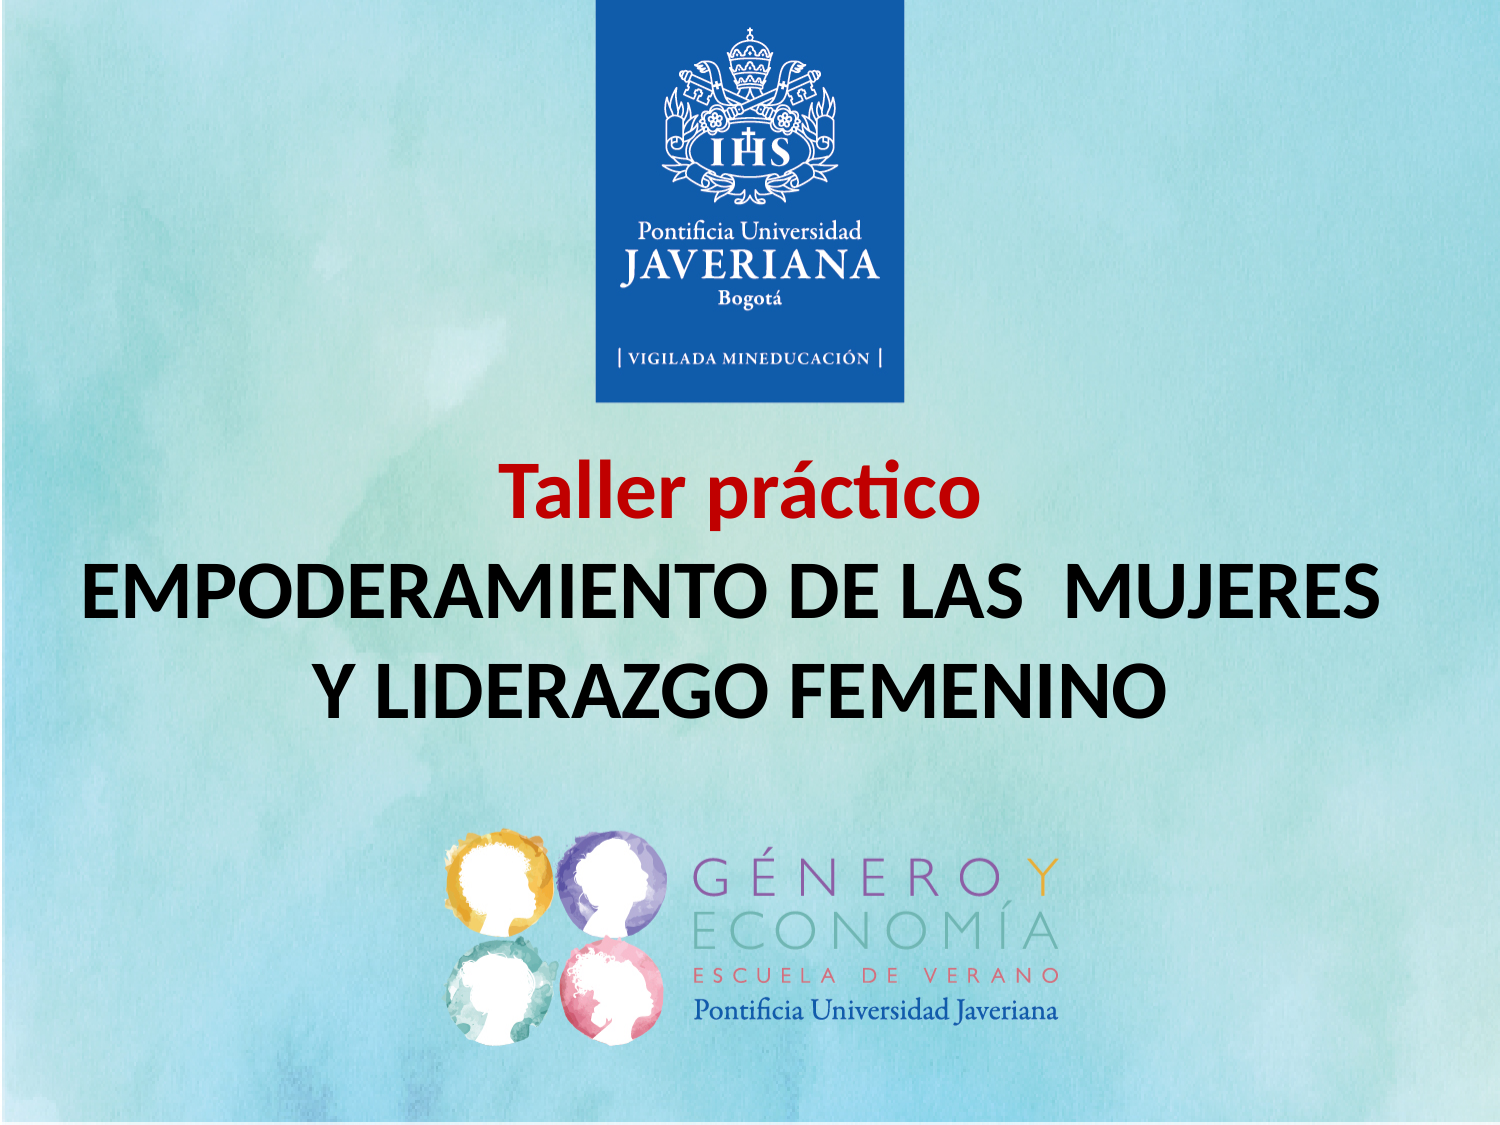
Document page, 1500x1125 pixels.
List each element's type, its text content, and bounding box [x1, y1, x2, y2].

picture [0, 0, 1500, 1125]
text_box Taller práctico EMPODERAMIENTO DE LAS MUJERES Y LIDERAZGO FEMENINO [65, 428, 1435, 743]
